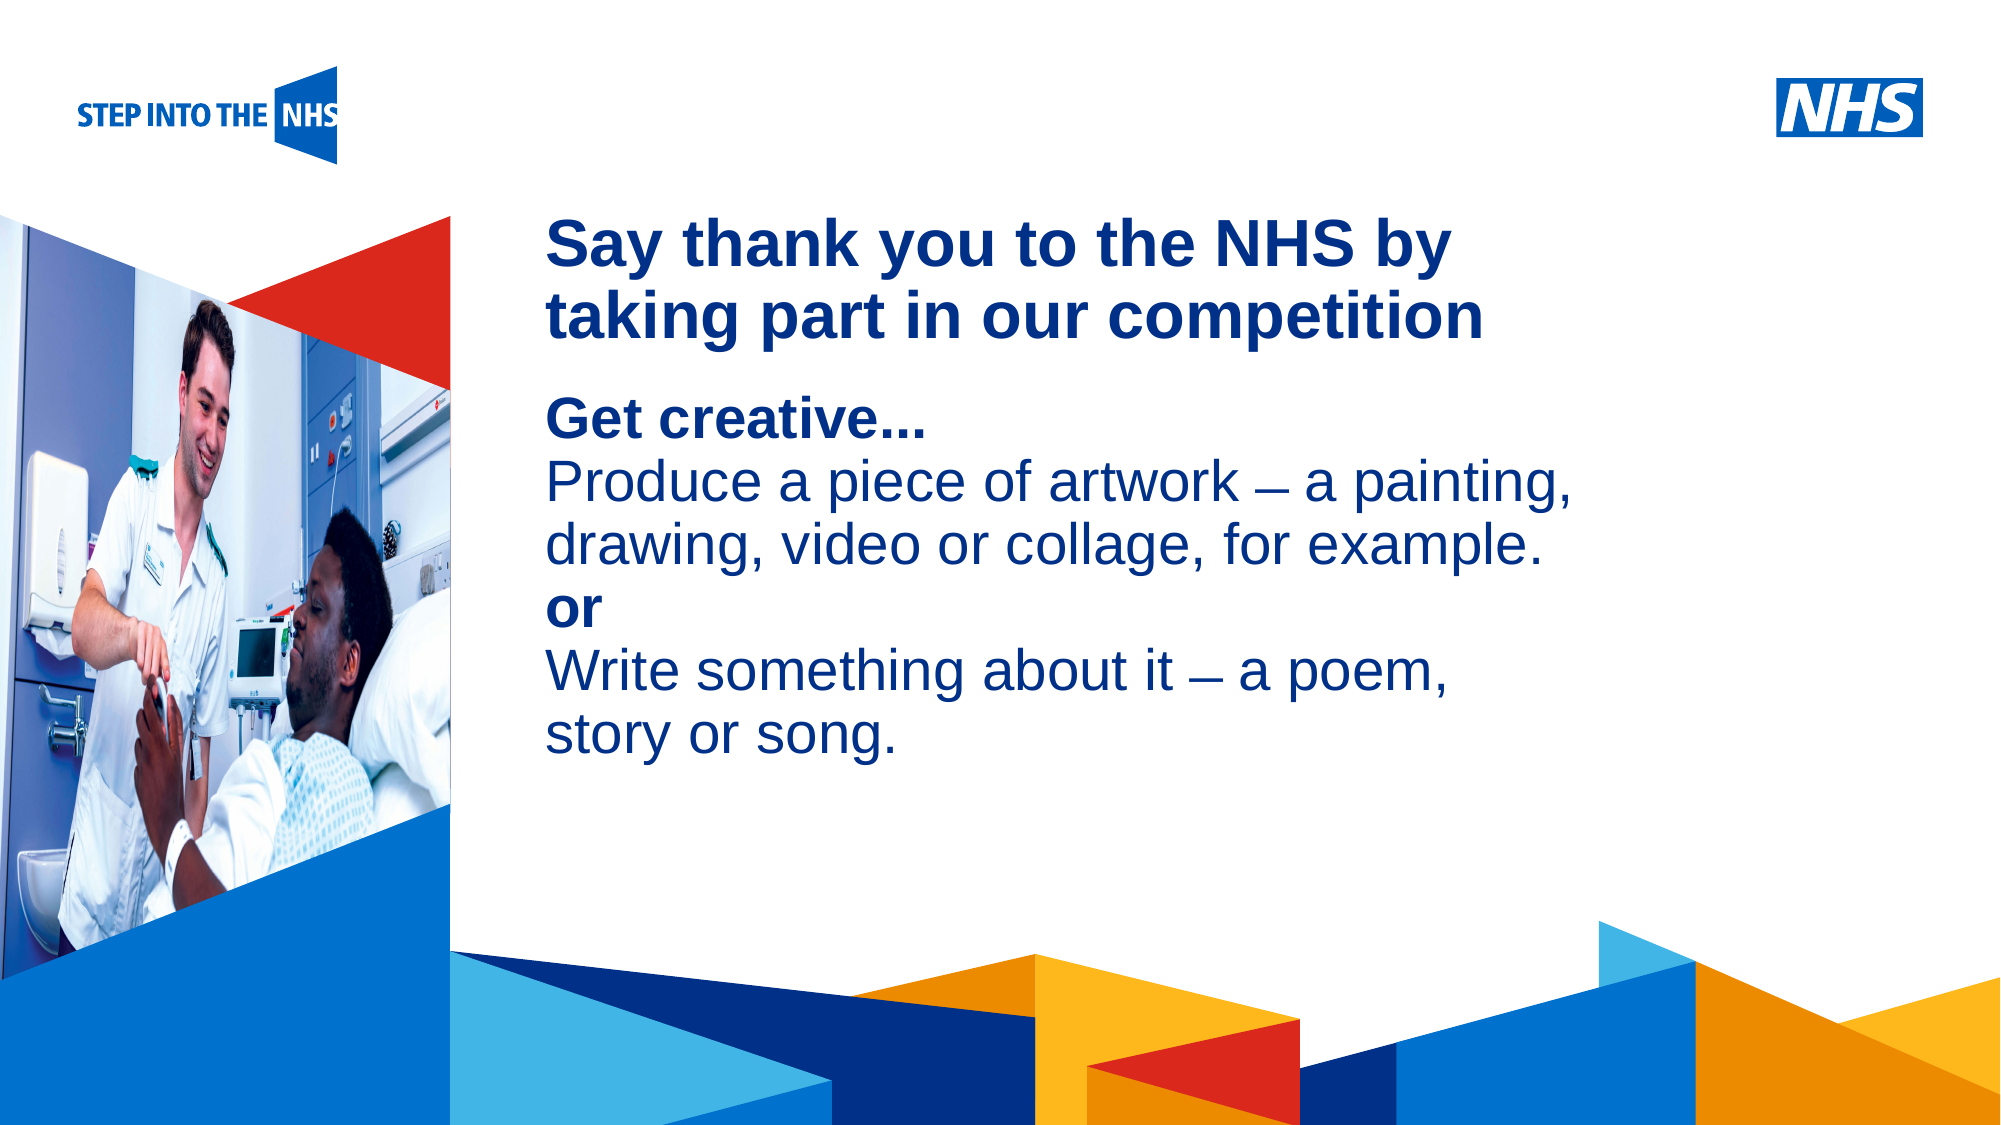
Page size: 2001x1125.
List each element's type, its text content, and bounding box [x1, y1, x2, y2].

picture [0, 214, 451, 981]
list Get creative... Produce a piece of artwork ̶ a painting, drawing, video or collage, for example. or Write something about it ̶ a poem, story or song. [545, 388, 1767, 958]
title Say thank you to the NHS by taking part in our competition [545, 208, 1672, 296]
